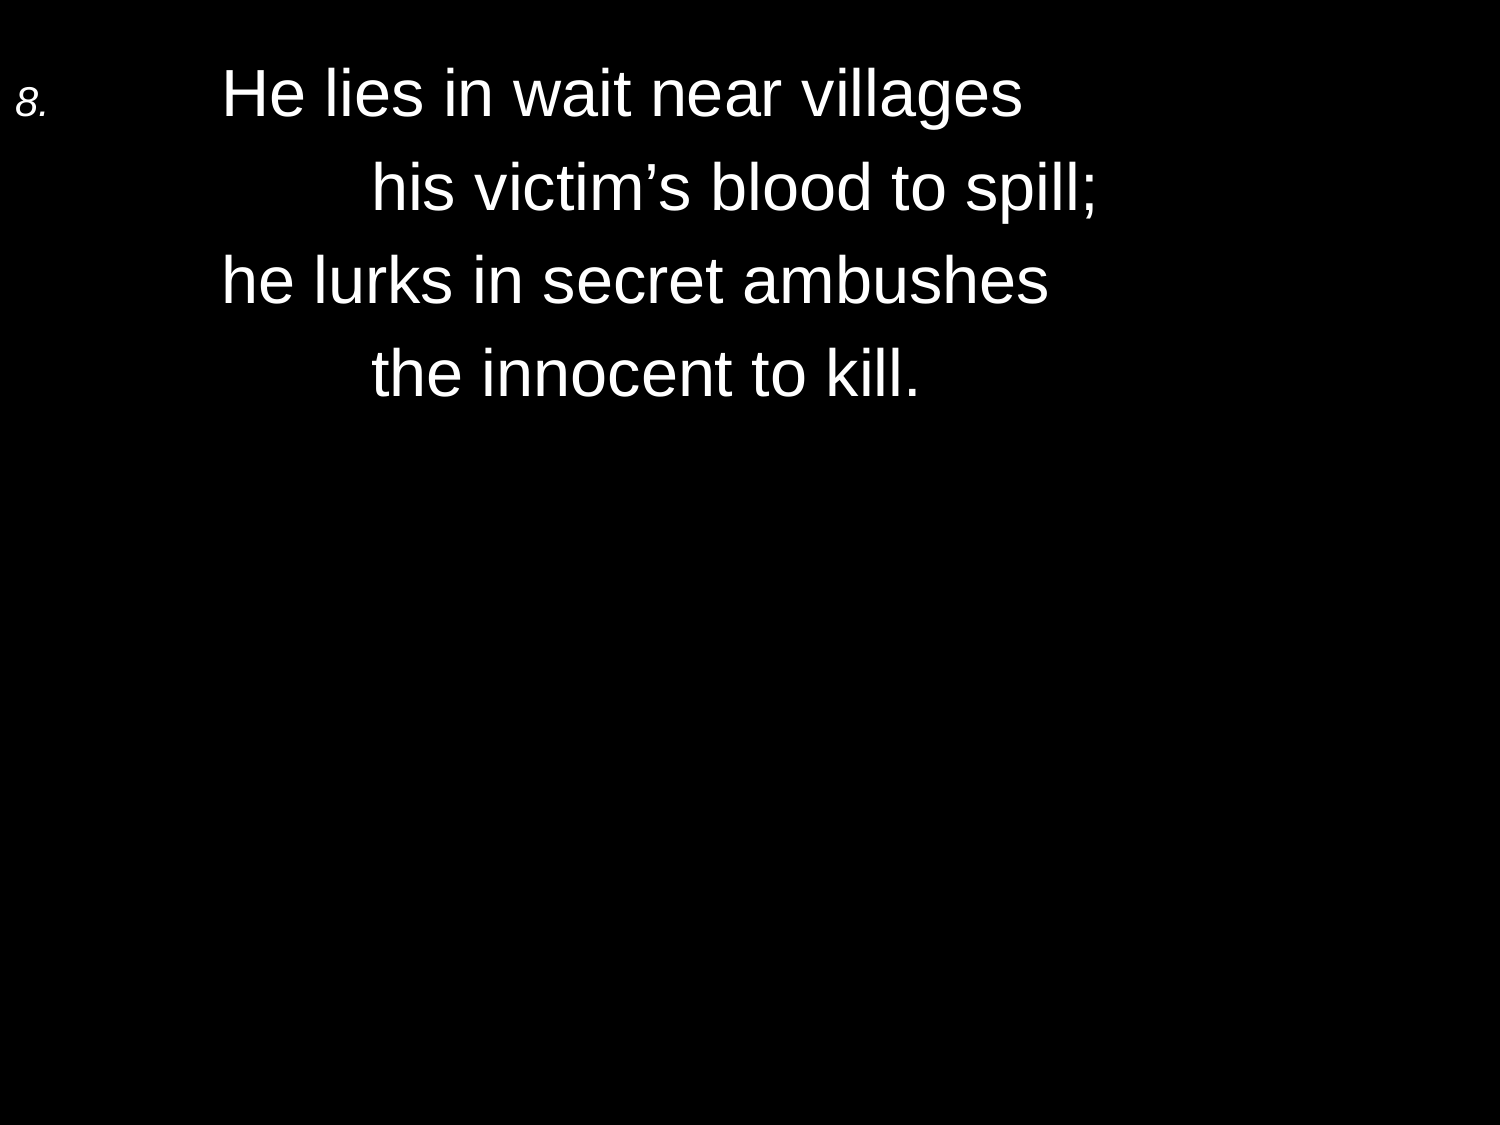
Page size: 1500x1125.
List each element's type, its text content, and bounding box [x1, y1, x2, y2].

list 8. He lies in wait near villages his victim’s blood to spill; he lurks in secret ambushes the innocent to kill. [0, 42, 1500, 1047]
